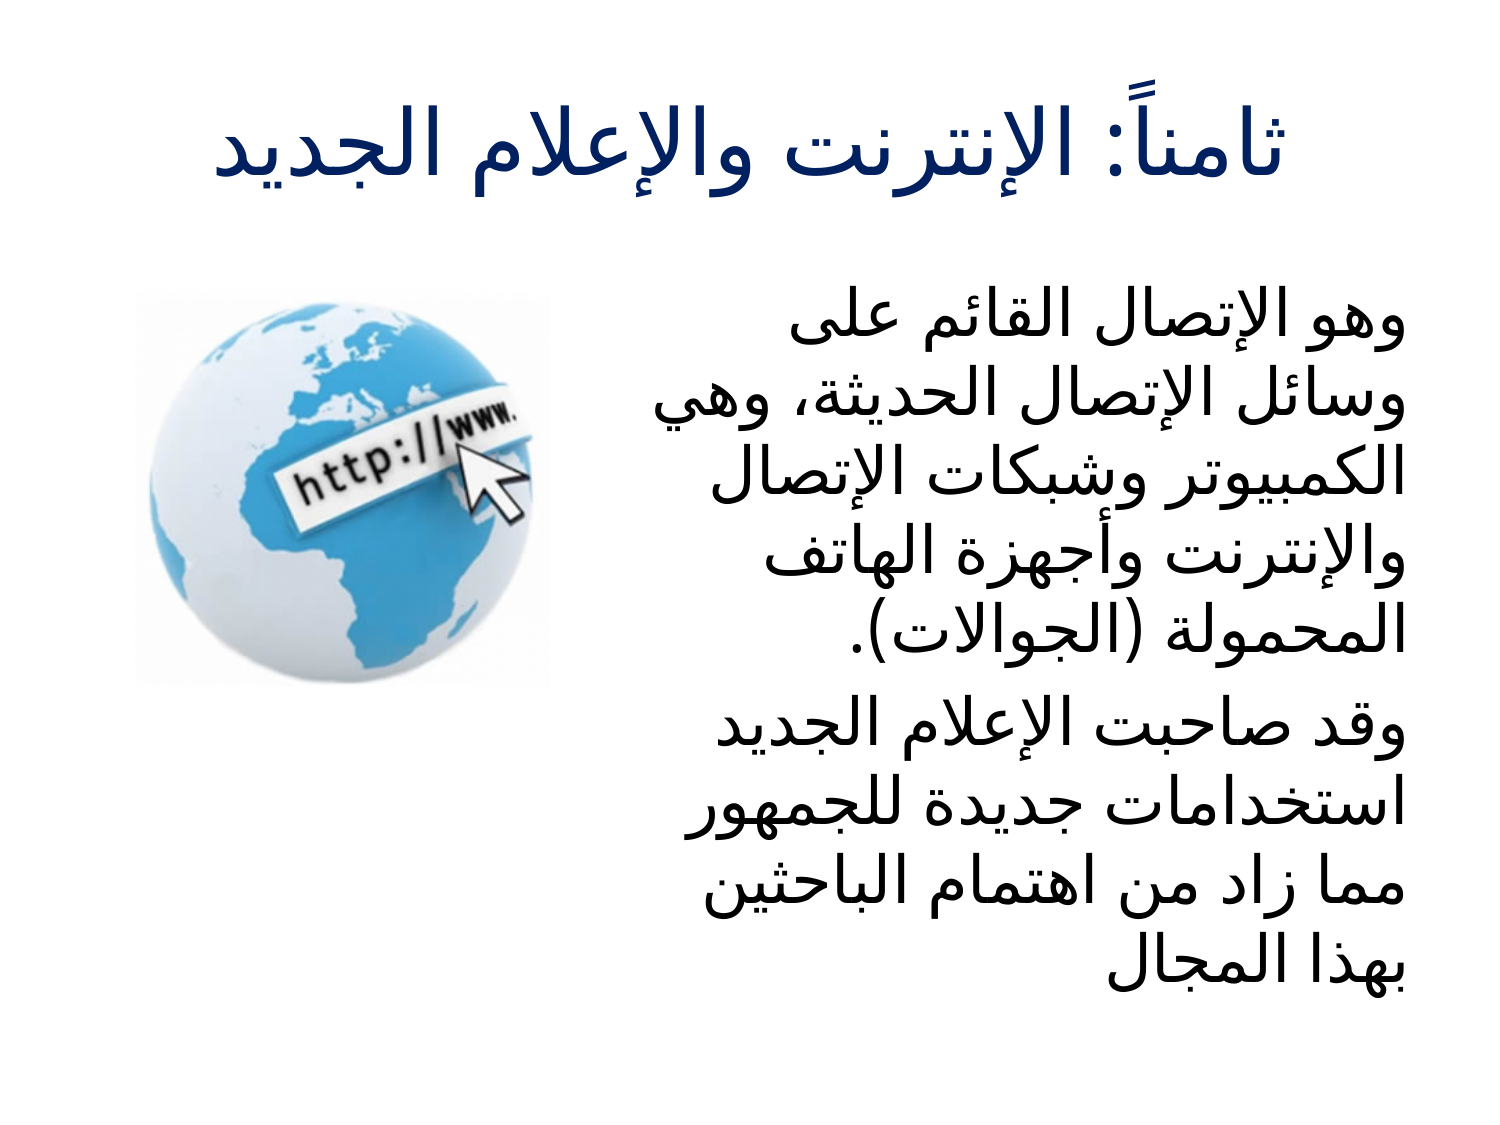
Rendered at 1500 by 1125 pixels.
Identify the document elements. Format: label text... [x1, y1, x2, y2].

picture [135, 290, 550, 688]
list وهو الإتصال القائم على وسائل الإتصال الحديثة، وهي الكمبيوتر وشبكات الإتصال والإنترنت وأجهزة الهاتف المحمولة (الجوالات). وقد صاحبت الإعلام الجديد استخدامات جديدة للجمهور مما زاد من اهتمام الباحثين بهذا المجال [620, 262, 1425, 1005]
title ثامناً: الإنترنت والإعلام الجديد [75, 45, 1425, 233]
